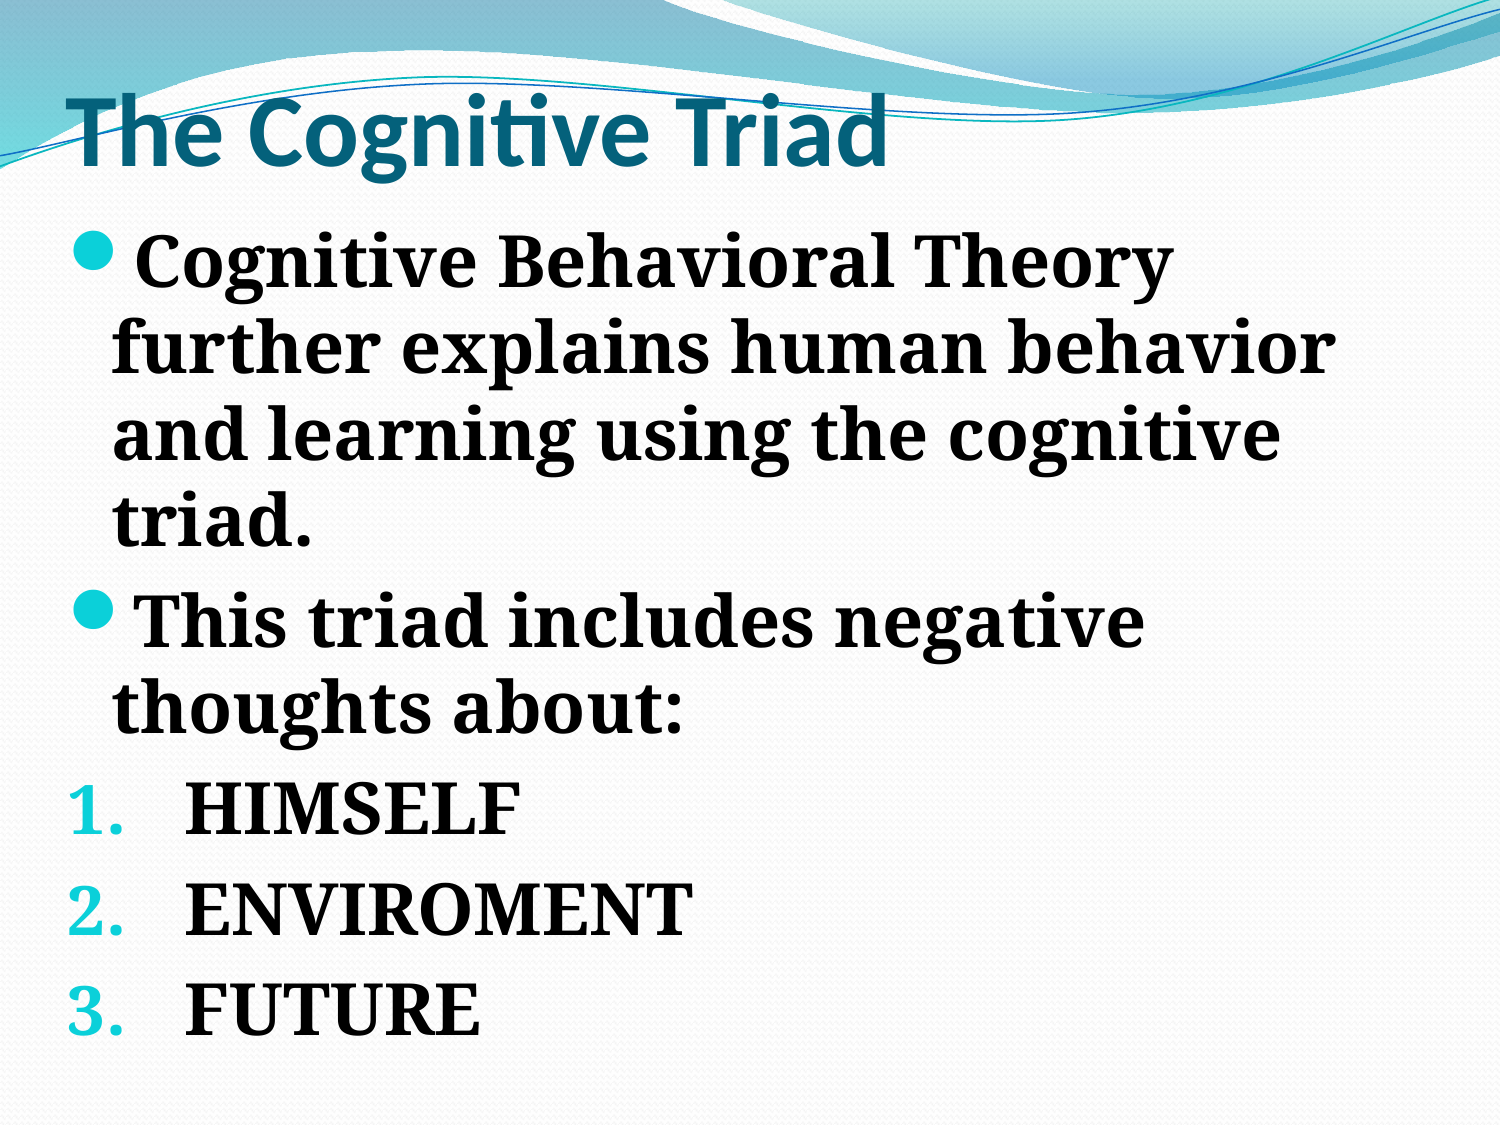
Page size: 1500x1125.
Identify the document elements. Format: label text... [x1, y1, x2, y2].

list Cognitive Behavioral Theory further explains human behavior and learning using the cognitive triad. This triad includes negative thoughts about: HIMSELF ENVIROMENT FUTURE [53, 208, 1404, 1059]
title The Cognitive Triad [64, 0, 1415, 188]
